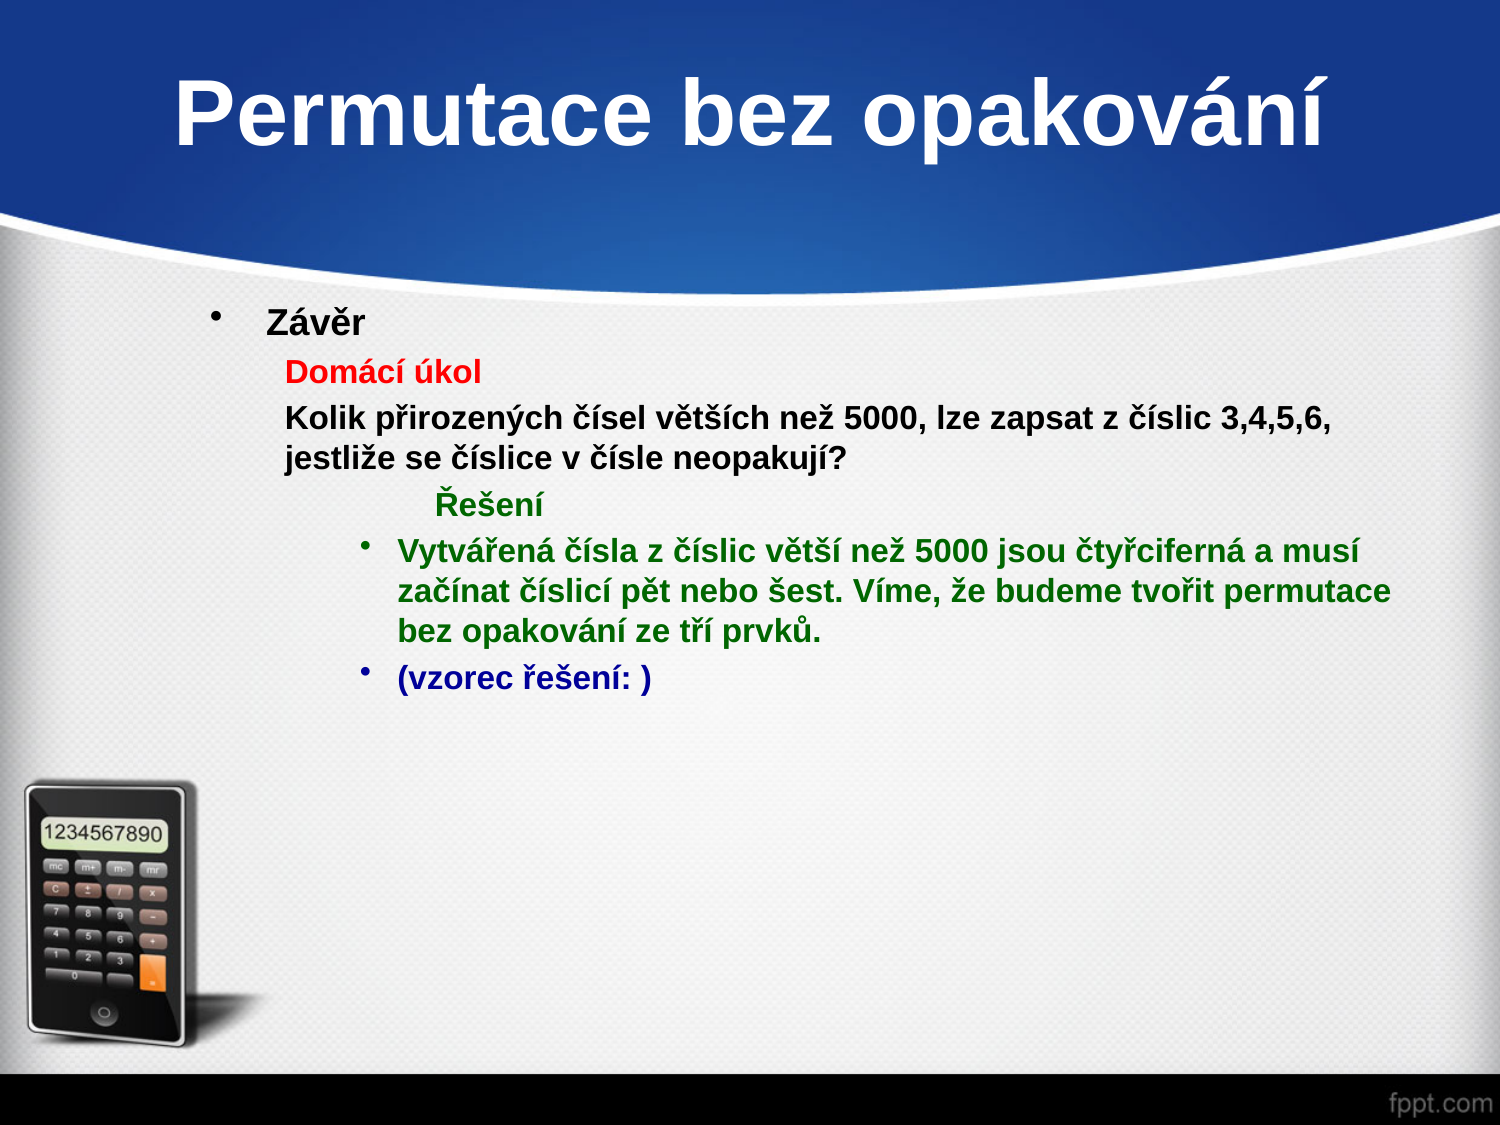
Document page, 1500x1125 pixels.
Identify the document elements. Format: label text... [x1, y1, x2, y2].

text_box Permutace bez opakování [64, 30, 1436, 185]
picture [0, 0, 1500, 1125]
